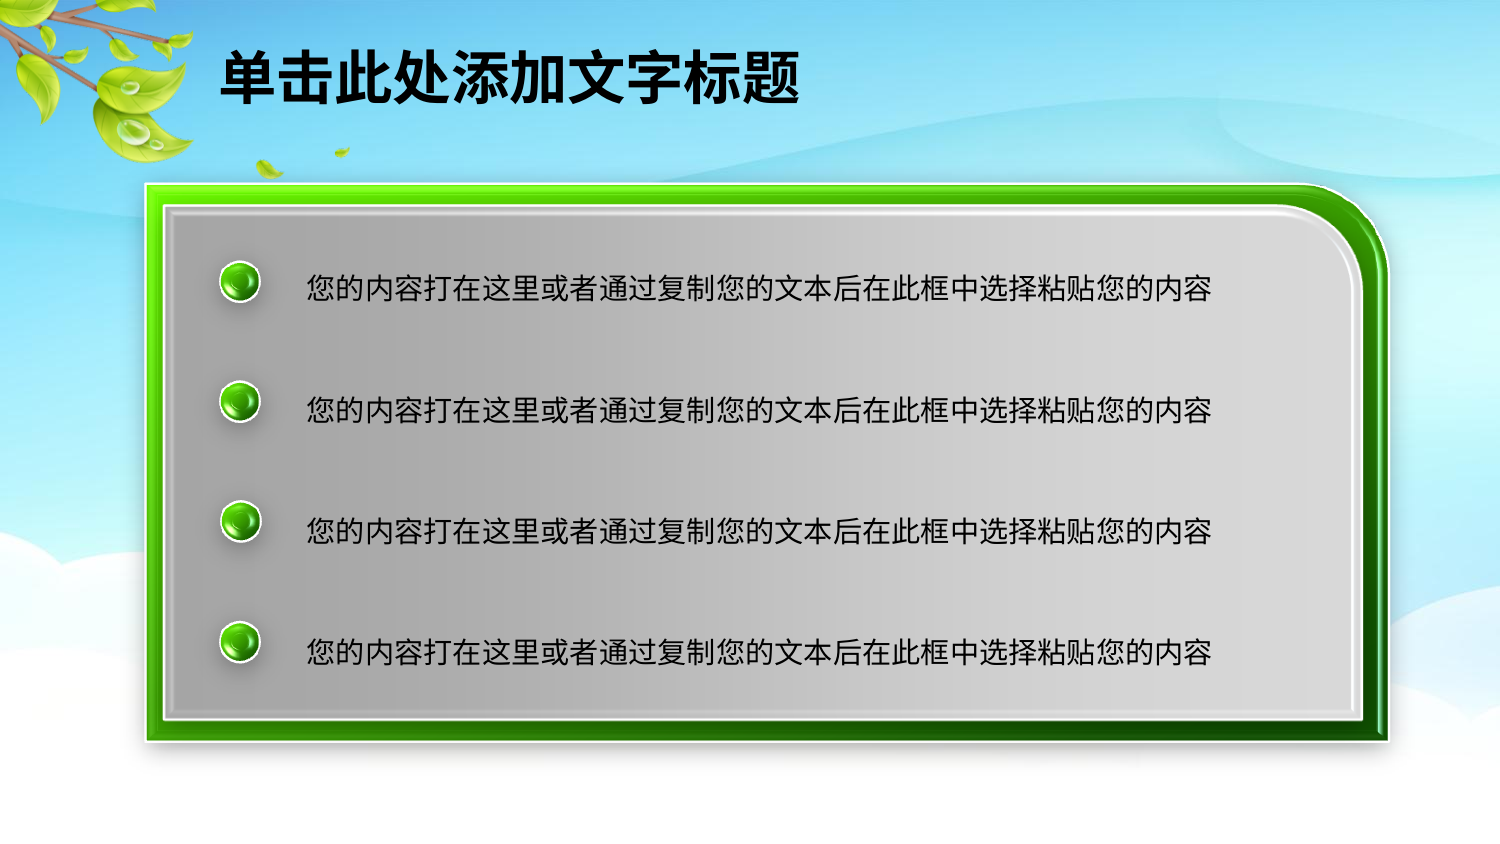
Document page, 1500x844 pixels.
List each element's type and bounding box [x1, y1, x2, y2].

picture [0, 0, 1500, 844]
text_box [147, 184, 1388, 741]
